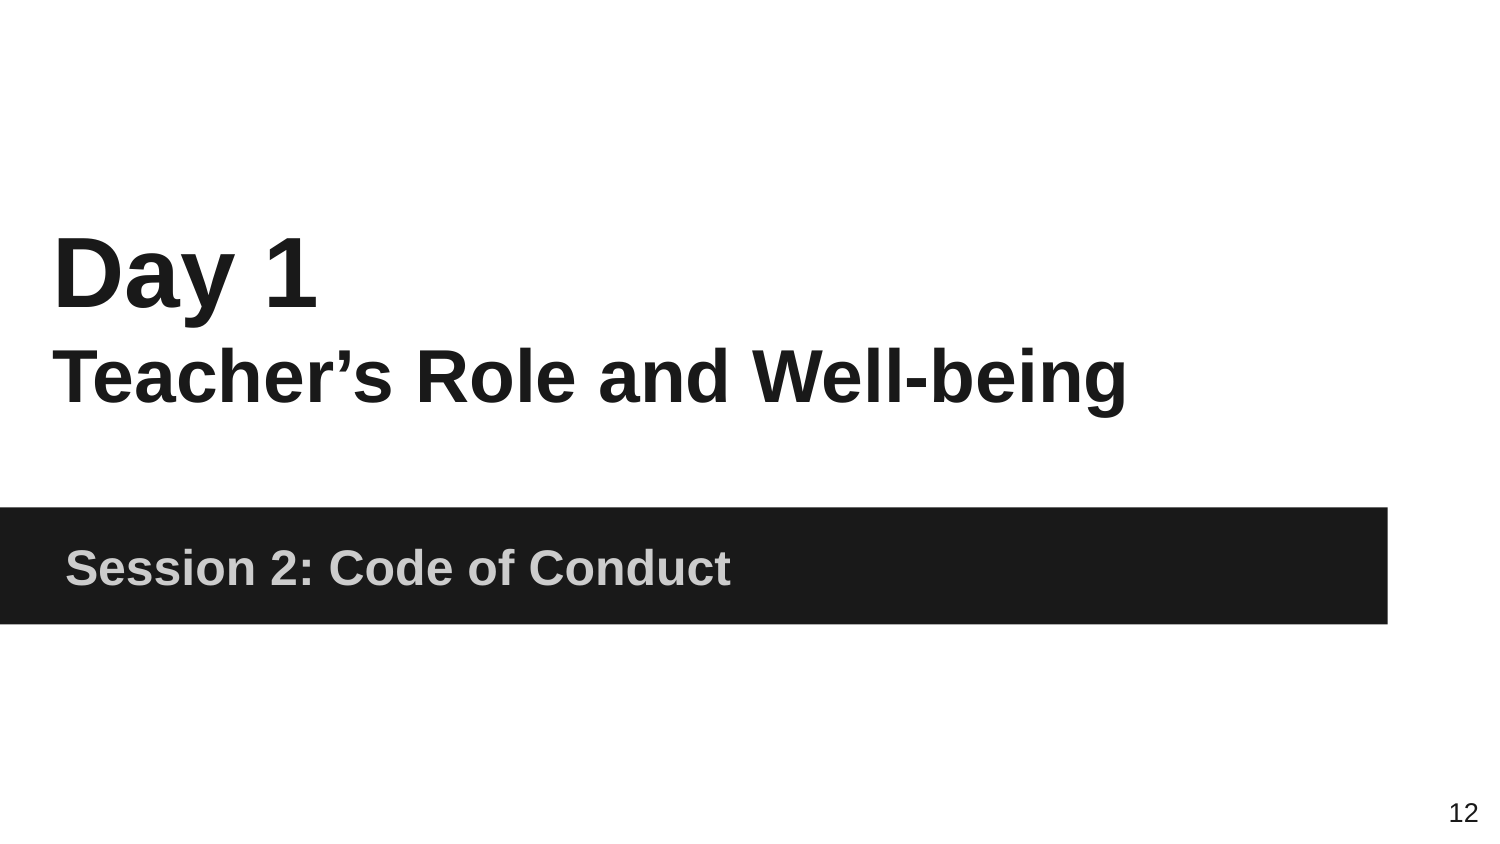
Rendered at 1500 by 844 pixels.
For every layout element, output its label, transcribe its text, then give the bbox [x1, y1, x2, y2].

subtitle Session 2: Code of Conduct [50, 507, 1500, 625]
title Day 1 Teacher’s Role and Well-being [37, 155, 1500, 433]
slide_number 12 [1403, 779, 1494, 844]
